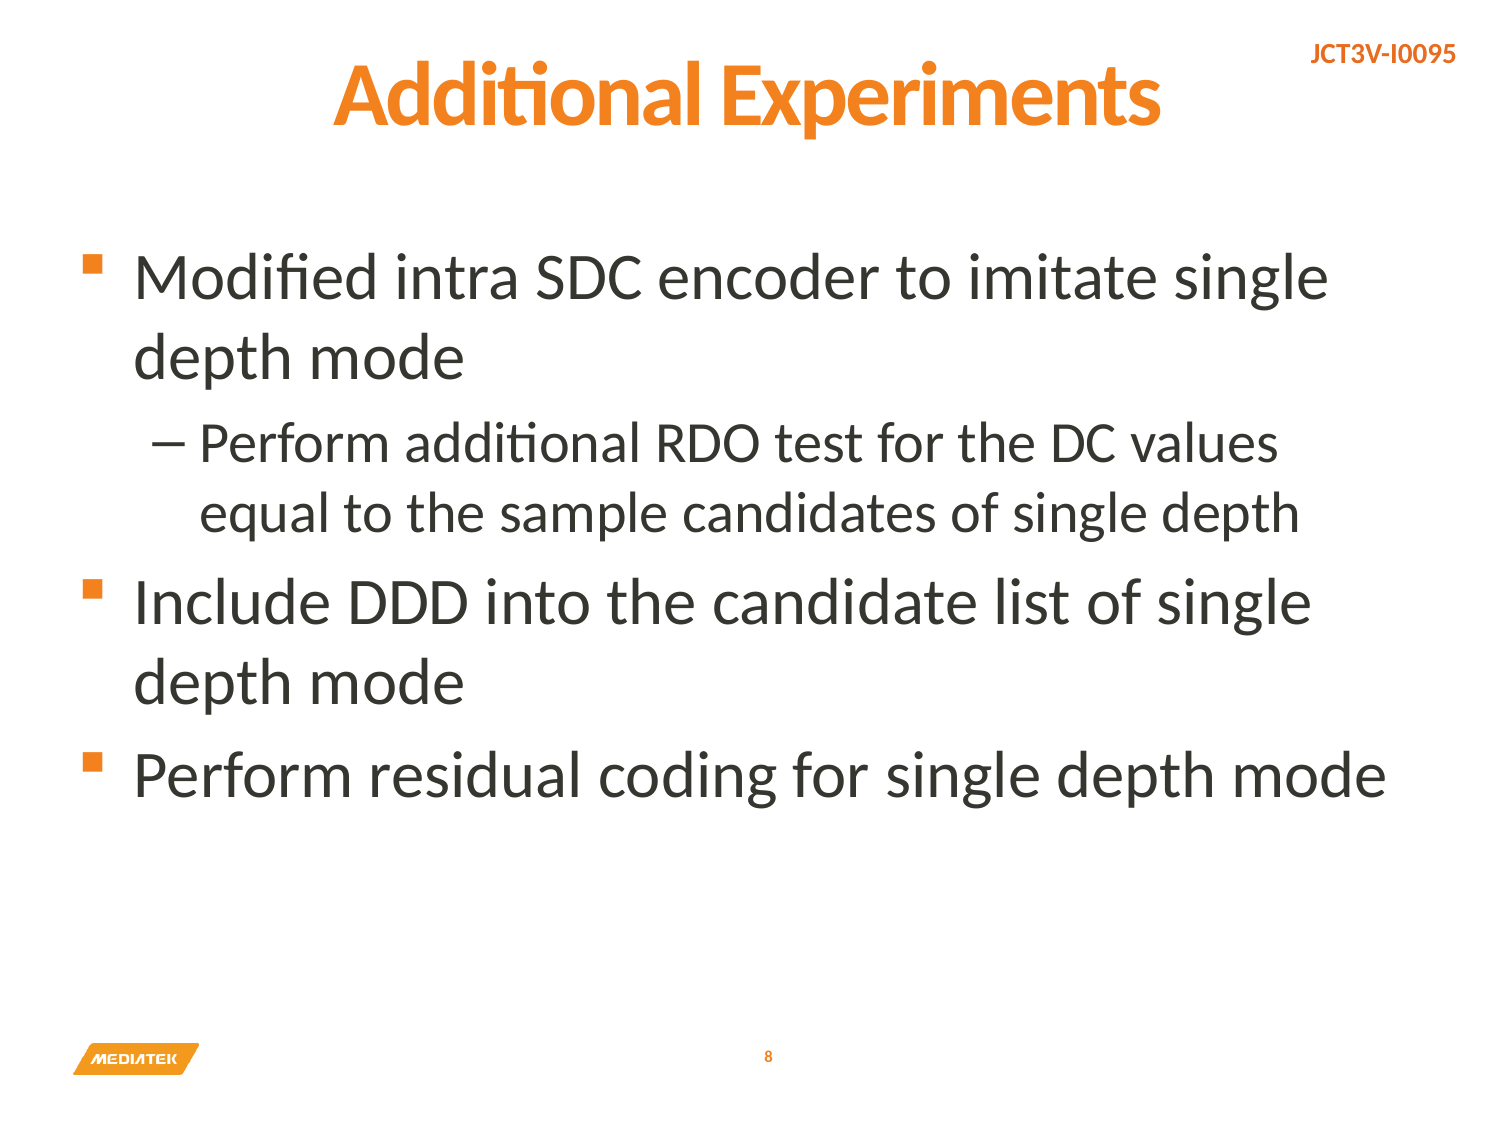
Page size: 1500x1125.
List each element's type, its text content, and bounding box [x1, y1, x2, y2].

slide_number 8 [711, 1022, 788, 1089]
title Additional Experiments [87, 47, 1410, 200]
list Modified intra SDC encoder to imitate single depth mode Perform additional RDO test for the DC values equal to the sample candidates of single depth Include DDD into the candidate list of single depth mode Perform residual coding for single depth mode [62, 224, 1424, 1050]
picture [73, 1050, 199, 1075]
